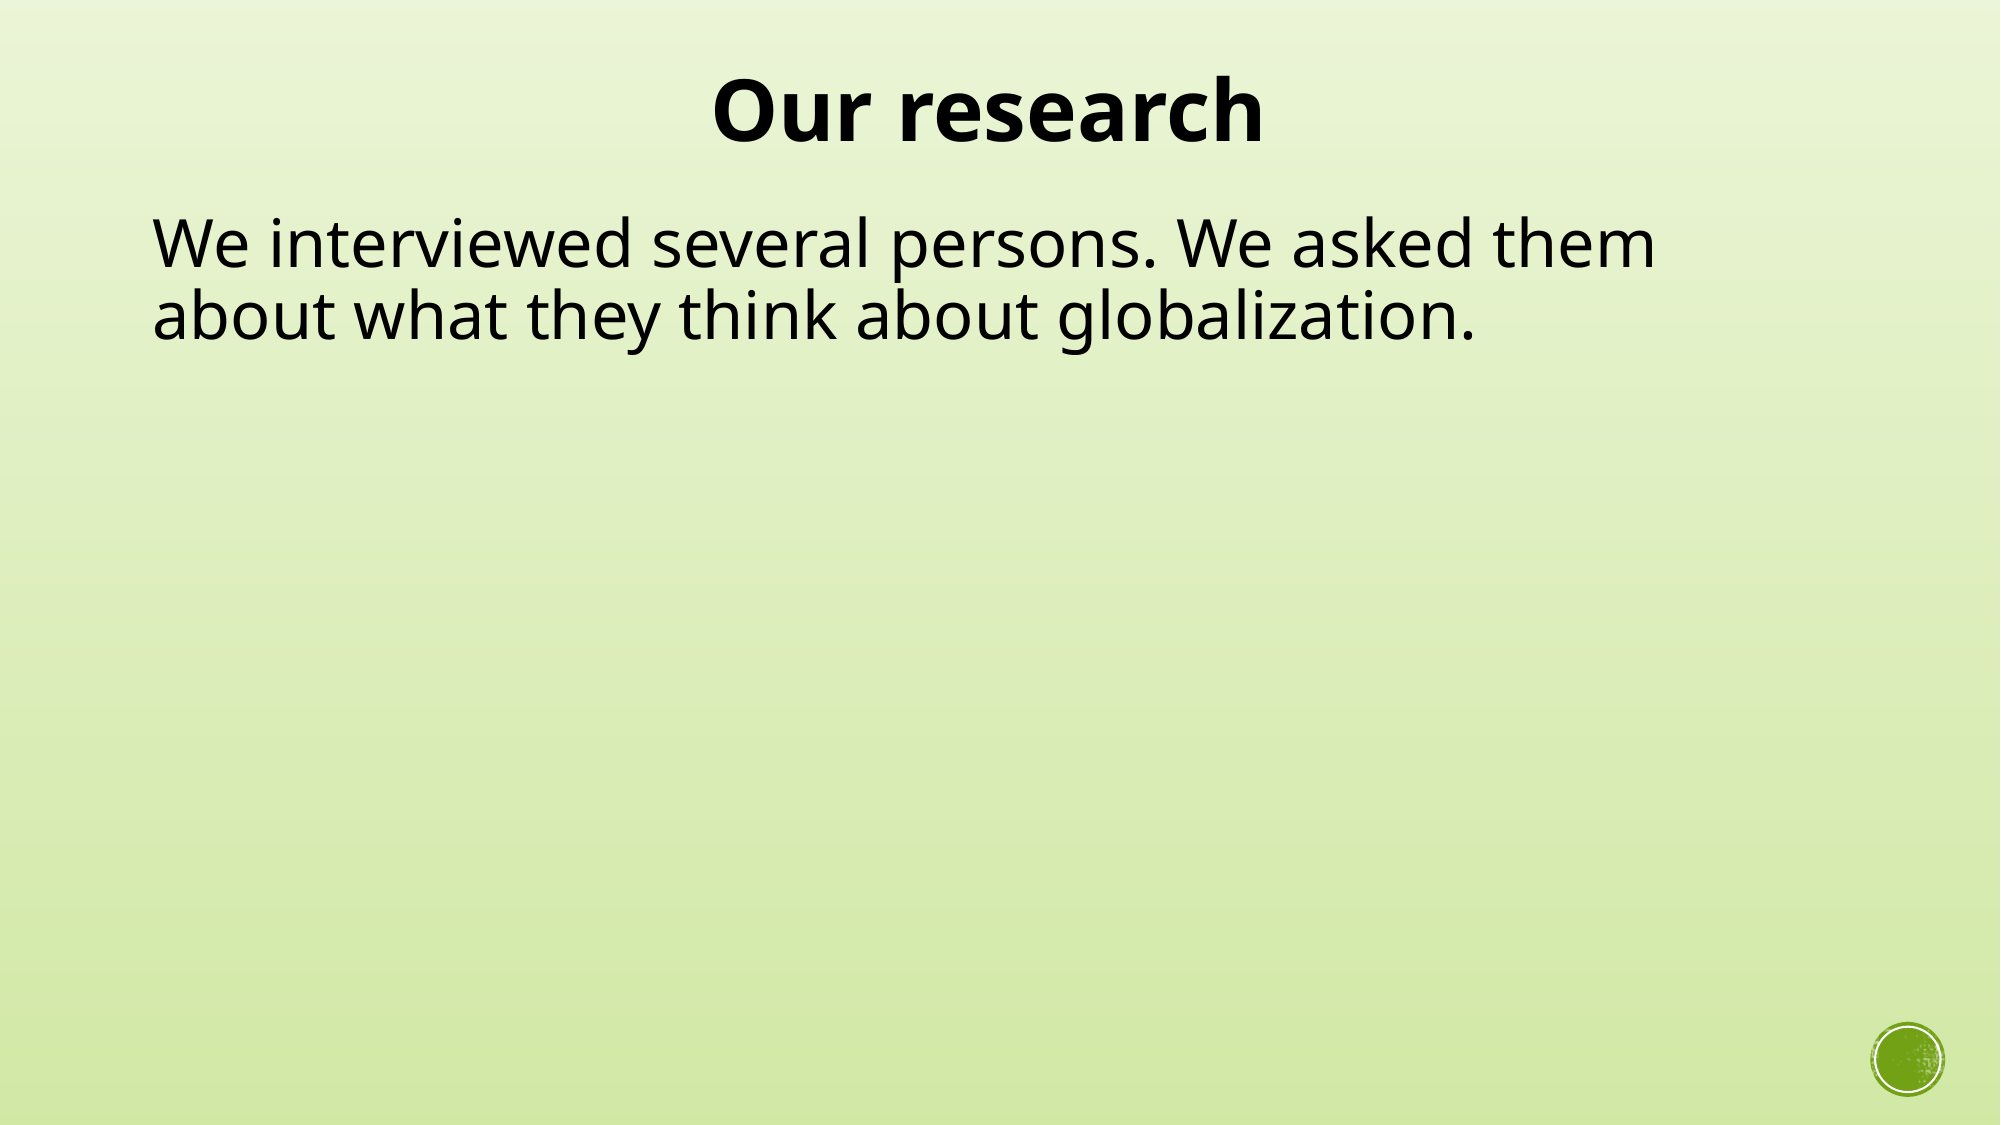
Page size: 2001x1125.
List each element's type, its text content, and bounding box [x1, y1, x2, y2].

list We interviewed several persons. We asked them about what they think about globalization. [137, 202, 1863, 1014]
title Our research [137, 59, 1863, 169]
